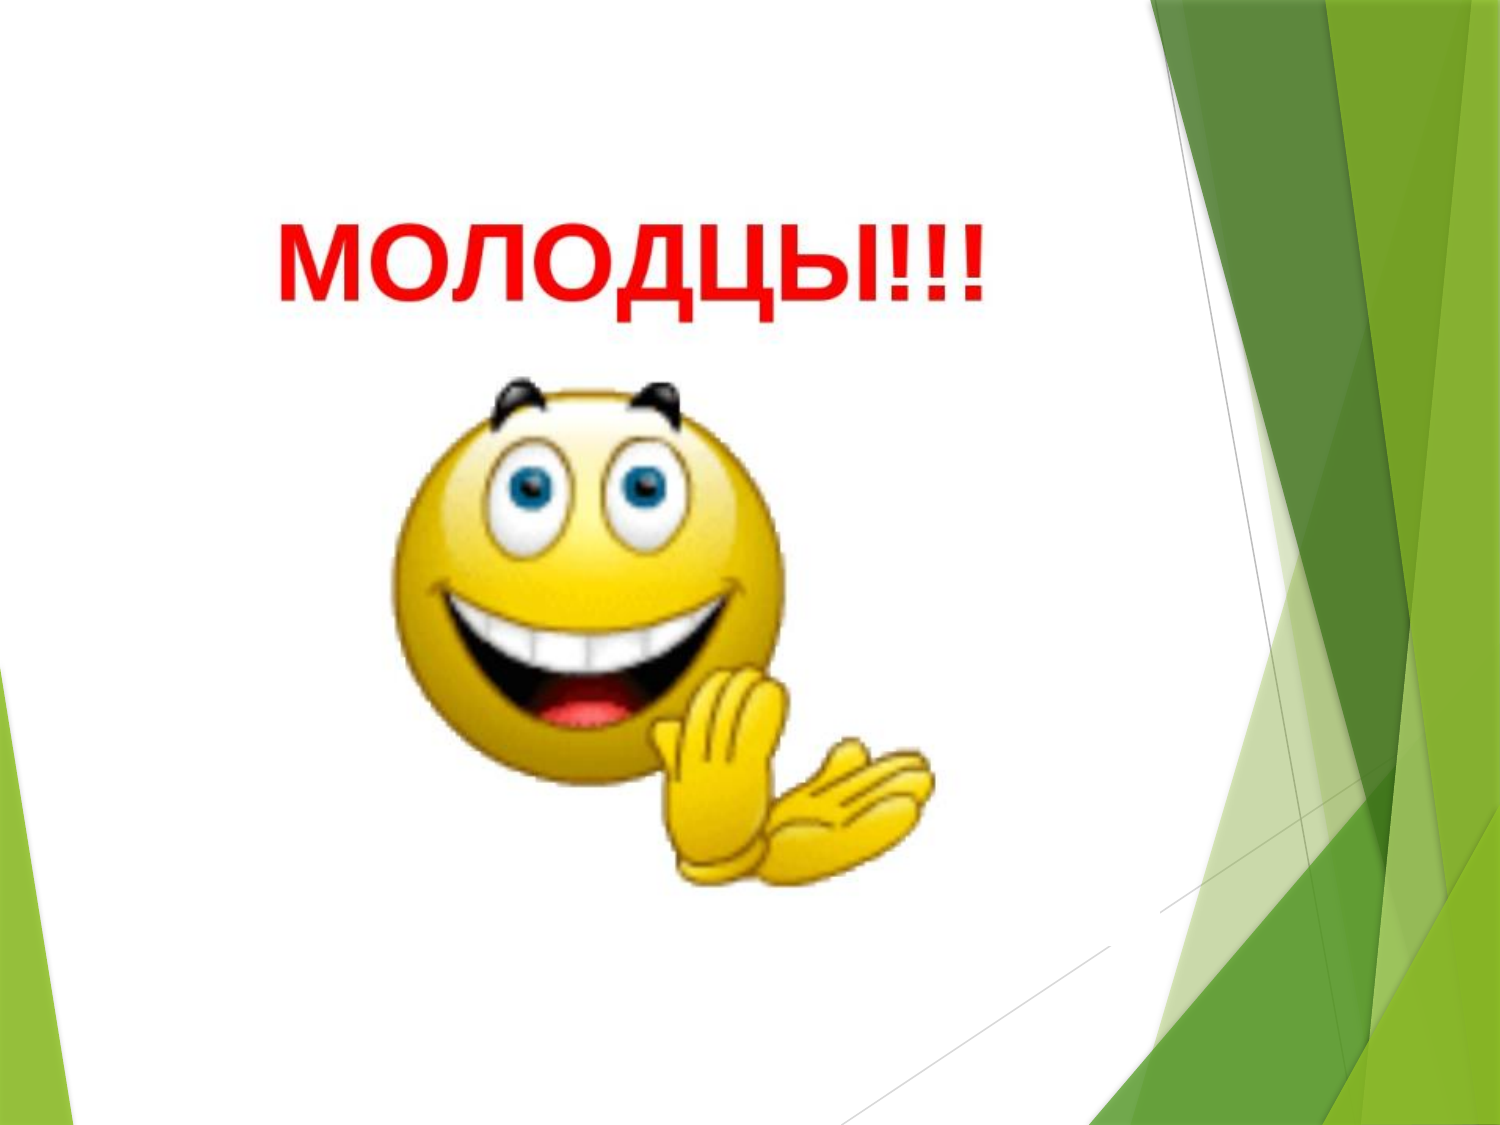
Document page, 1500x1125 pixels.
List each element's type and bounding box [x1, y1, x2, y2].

picture [56, 117, 1161, 946]
